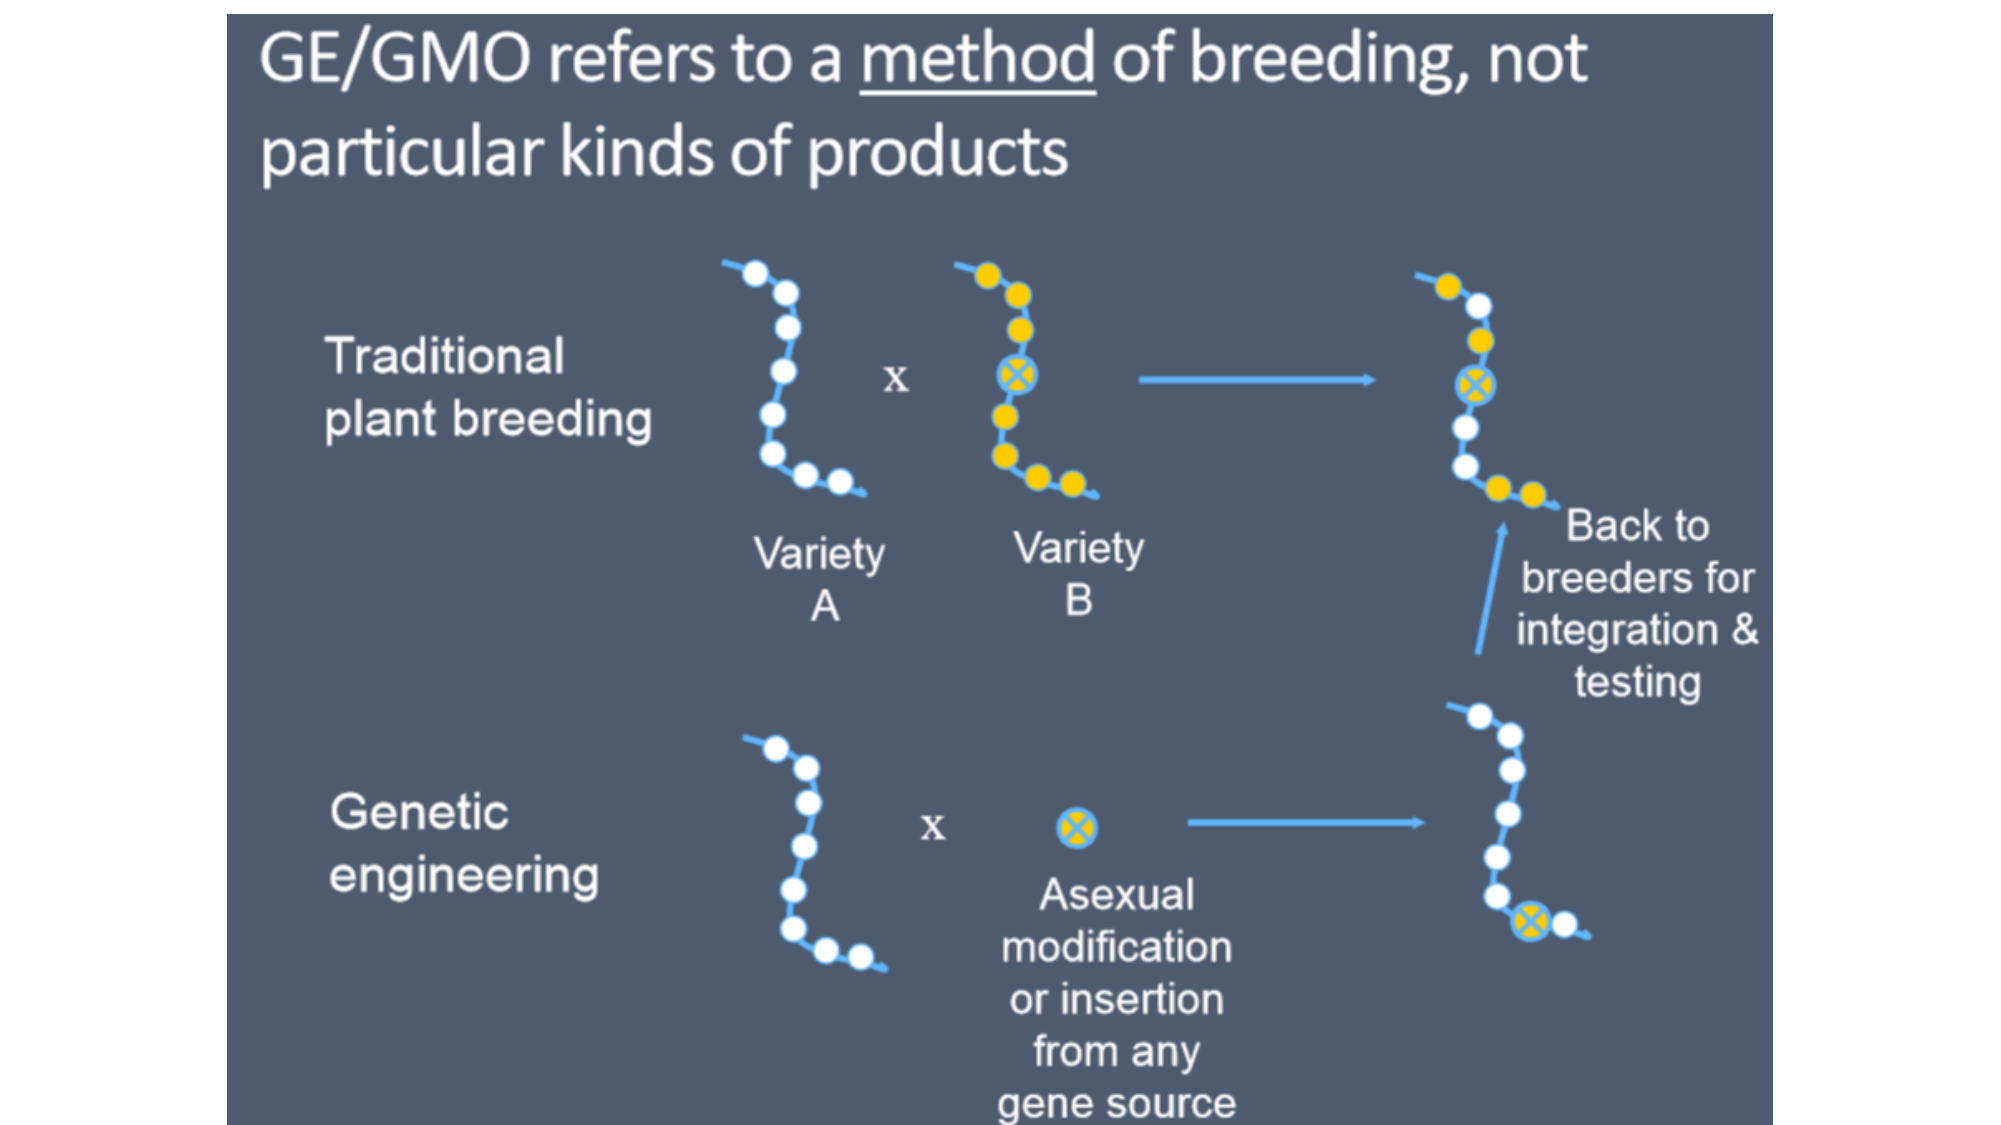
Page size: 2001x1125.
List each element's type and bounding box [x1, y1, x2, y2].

list [227, 14, 1773, 1125]
